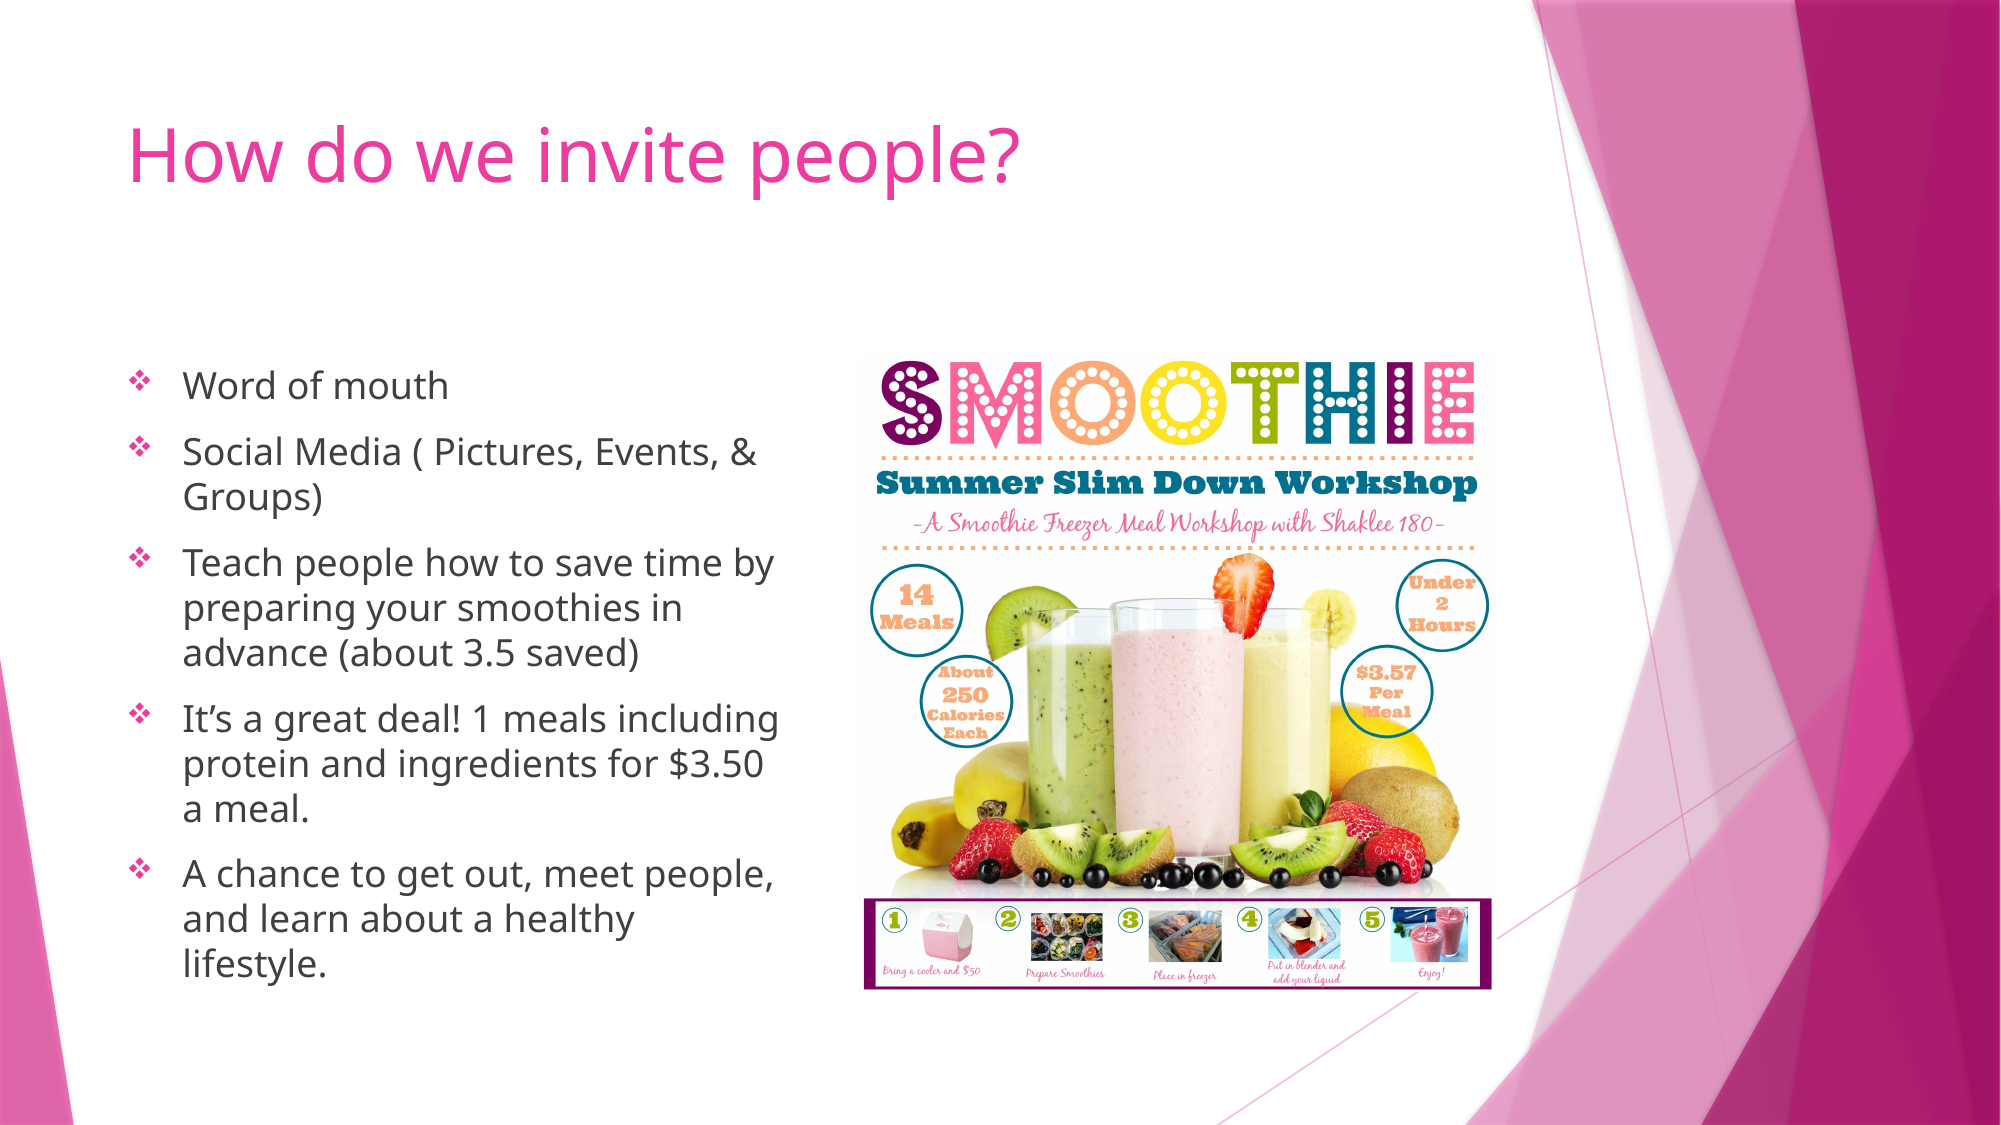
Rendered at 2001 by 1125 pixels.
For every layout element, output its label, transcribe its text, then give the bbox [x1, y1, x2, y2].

list Word of mouth Social Media ( Pictures, Events, & Groups) Teach people how to save time by preparing your smoothies in advance (about 3.5 saved) It’s a great deal! 1 meals including protein and ingredients for $3.50 a meal. A chance to get out, meet people, and learn about a healthy lifestyle. [110, 354, 798, 992]
title How do we invite people? [110, 99, 1522, 317]
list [859, 353, 1497, 992]
